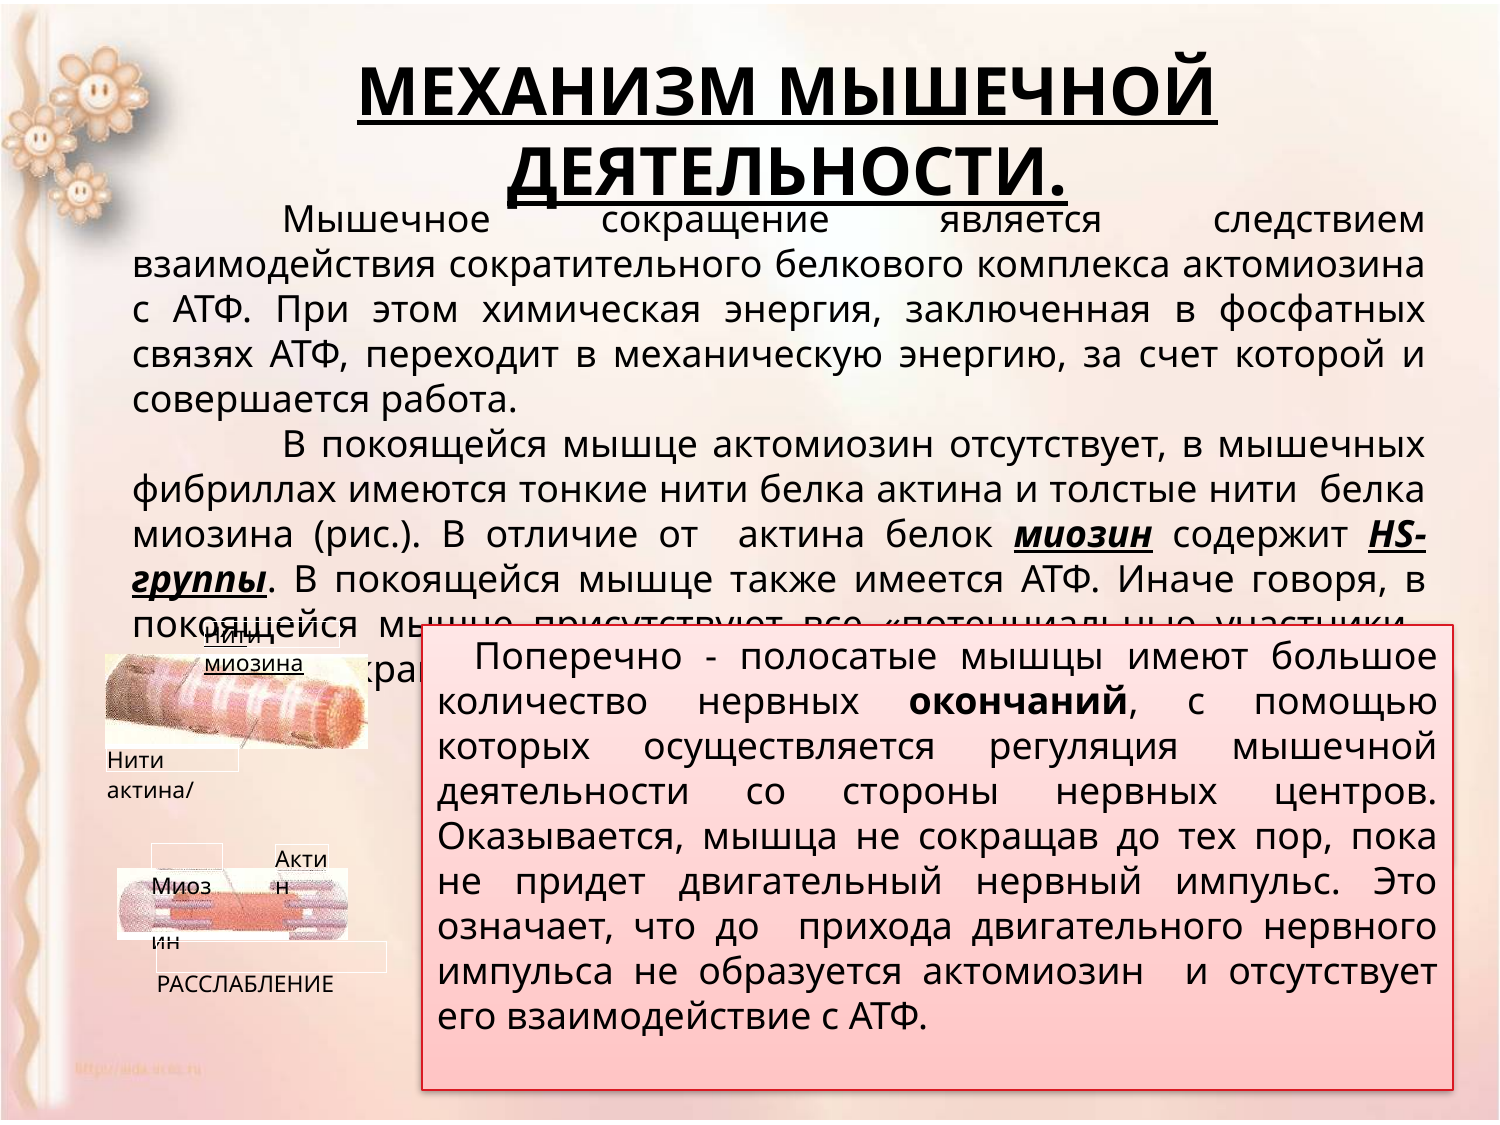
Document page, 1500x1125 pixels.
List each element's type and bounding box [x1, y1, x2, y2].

text_box [116, 843, 387, 973]
text_box [105, 620, 368, 772]
picture [0, 4, 1500, 1121]
